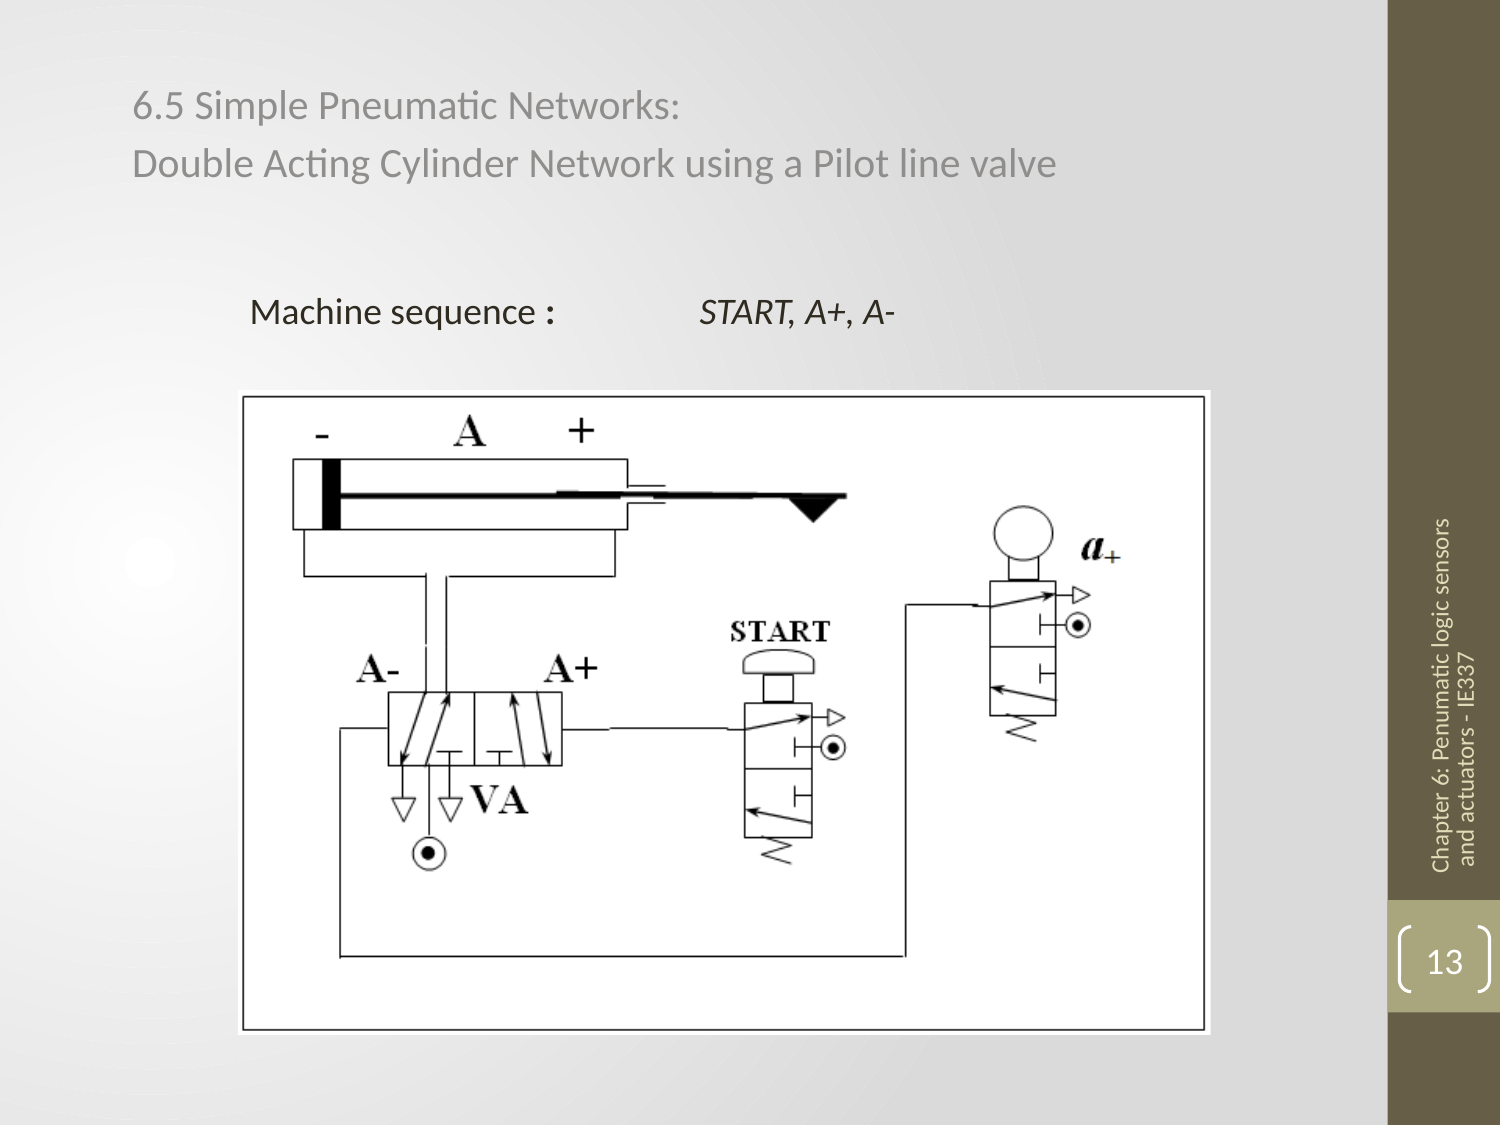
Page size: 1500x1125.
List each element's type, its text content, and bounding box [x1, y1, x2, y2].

footer Chapter 6: Penumatic logic sensors and actuators - IE337 [1408, 500, 1469, 889]
picture [237, 389, 1212, 1036]
subtitle 6.5 Simple Pneumatic Networks: Double Acting Cylinder Network using a Pilot line valve [117, 70, 1325, 209]
slide_number 13 [1397, 925, 1492, 994]
text_box Machine sequence : START, A+, A- [234, 279, 1204, 340]
